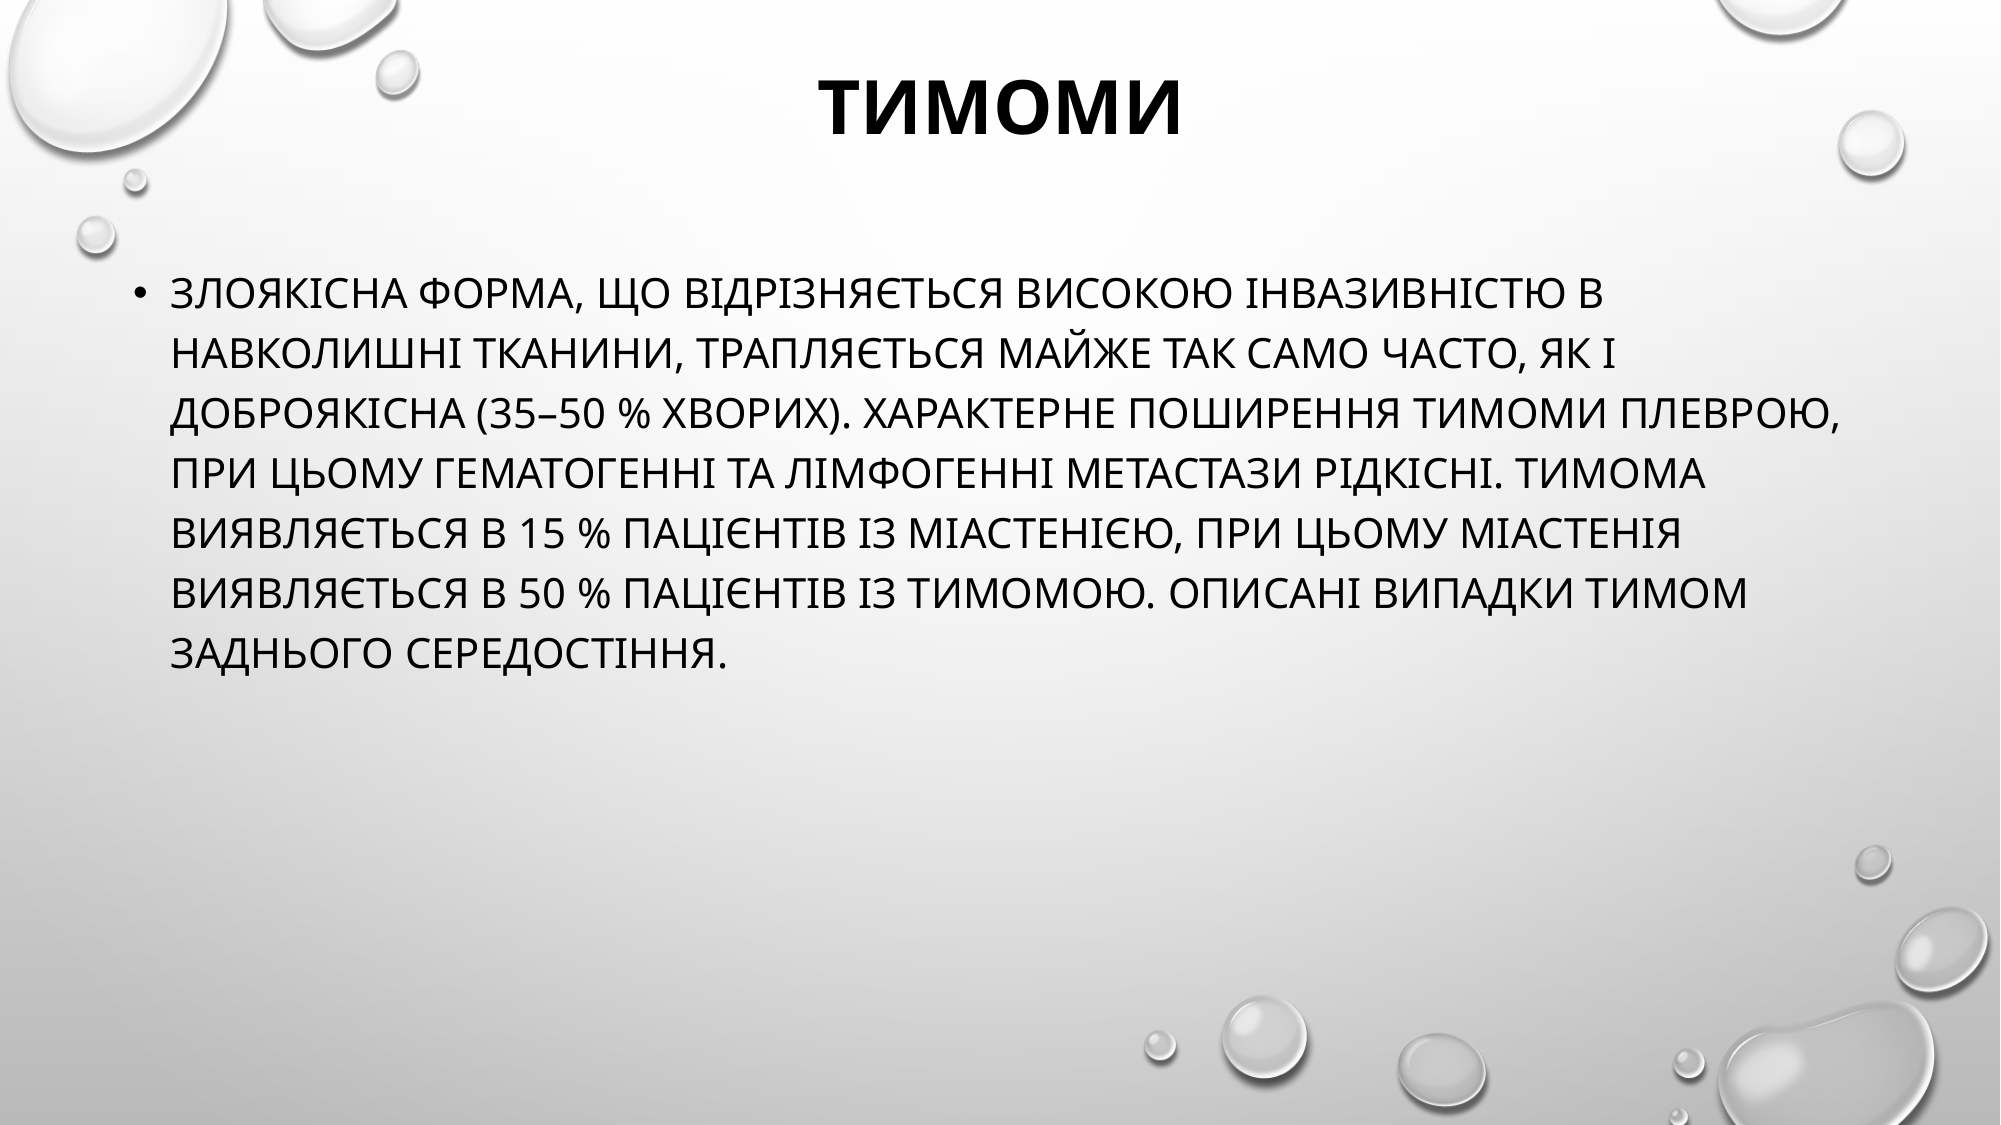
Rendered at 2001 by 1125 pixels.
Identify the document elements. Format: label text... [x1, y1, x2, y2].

picture [0, 0, 2000, 1125]
title ТИМОМИ [151, 44, 1852, 176]
list Злоякісна форма, що відрізняється високою інвазивністю в навколишні тканини, трапляється майже так само часто, як і доброякісна (35–50 % хворих). Характерне поширення тимоми плеврою, при цьому гематогенні та лімфогенні метастази рідкісні. Тимома виявляється в 15 % пацієнтів із міастенією, при цьому міастенія виявляється в 50 % пацієнтів із тимомою. Описані випадки тимом заднього середостіння. [118, 249, 1885, 820]
